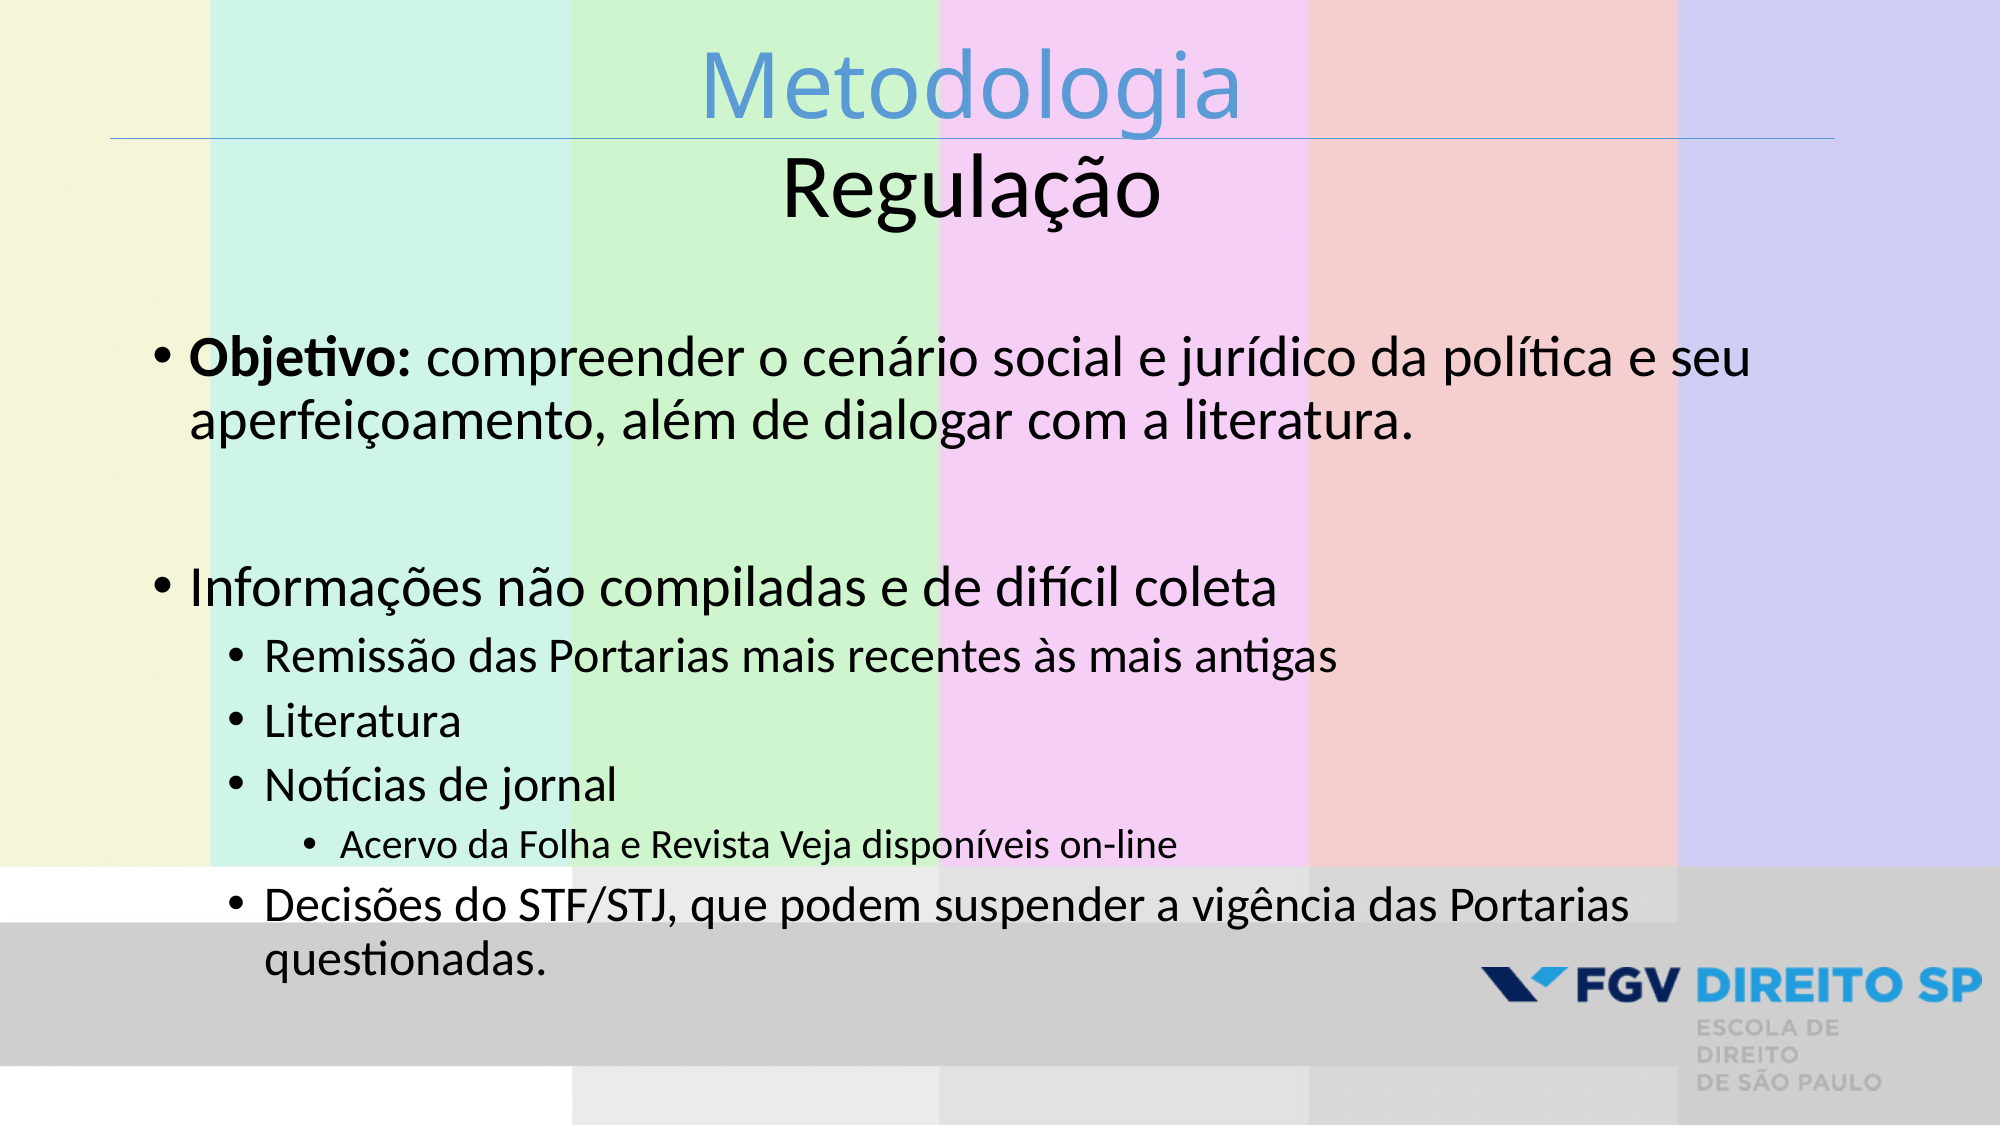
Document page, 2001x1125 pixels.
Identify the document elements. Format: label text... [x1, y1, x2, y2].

title Metodologia Regulação [109, 29, 1835, 138]
list Objetivo: compreender o cenário social e jurídico da política e seu aperfeiçoamento, além de dialogar com a literatura. Informações não compiladas e de difícil coleta Remissão das Portarias mais recentes às mais antigas Literatura Notícias de jornal Acervo da Folha e Revista Veja disponíveis on-line Decisões do STF/STJ, que podem suspender a vigência das Portarias questionadas. [137, 318, 1863, 1033]
title Metodologia Regulação [109, 139, 1835, 248]
picture [1481, 967, 1982, 1091]
